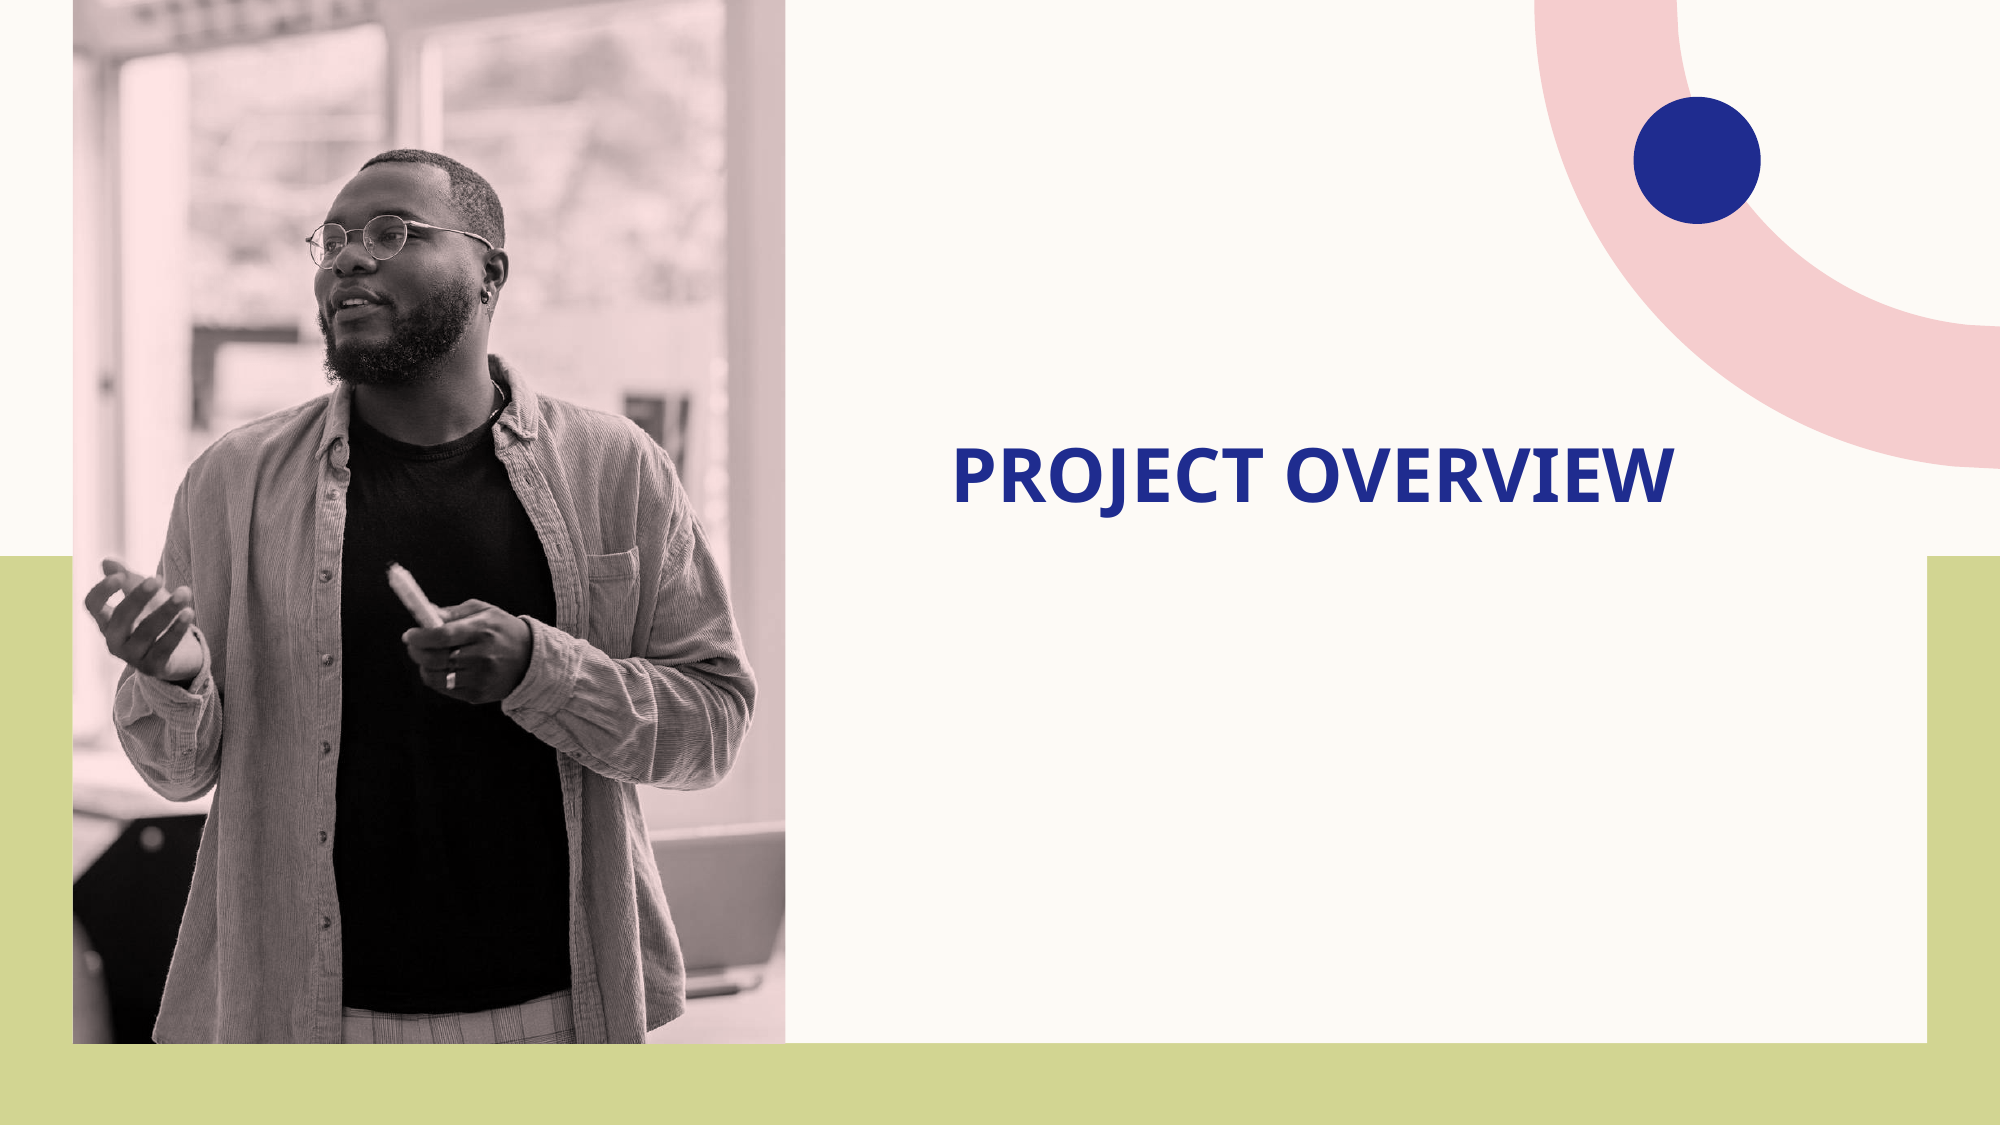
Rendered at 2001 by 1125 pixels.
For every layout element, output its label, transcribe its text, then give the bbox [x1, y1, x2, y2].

title Project Overview [935, 174, 1875, 952]
picture [72, 0, 786, 1044]
